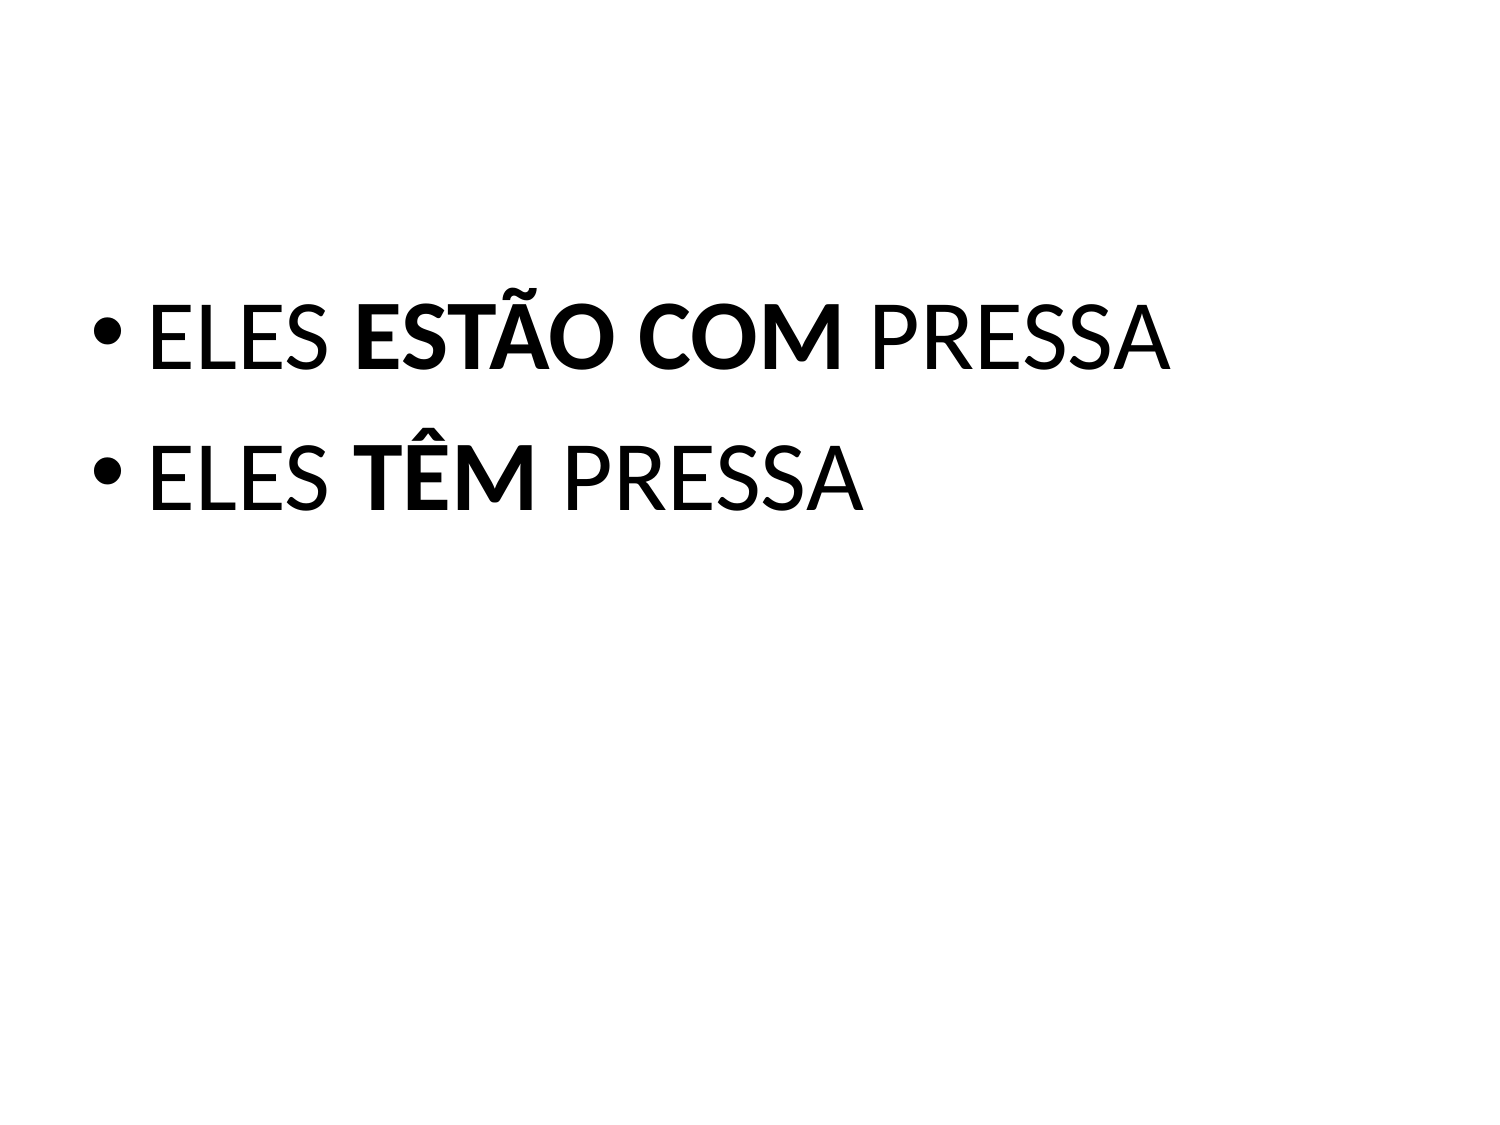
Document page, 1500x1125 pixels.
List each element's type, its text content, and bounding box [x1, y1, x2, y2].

list ELES ESTÃO COM PRESSA ELES TÊM PRESSA [75, 262, 1425, 1005]
